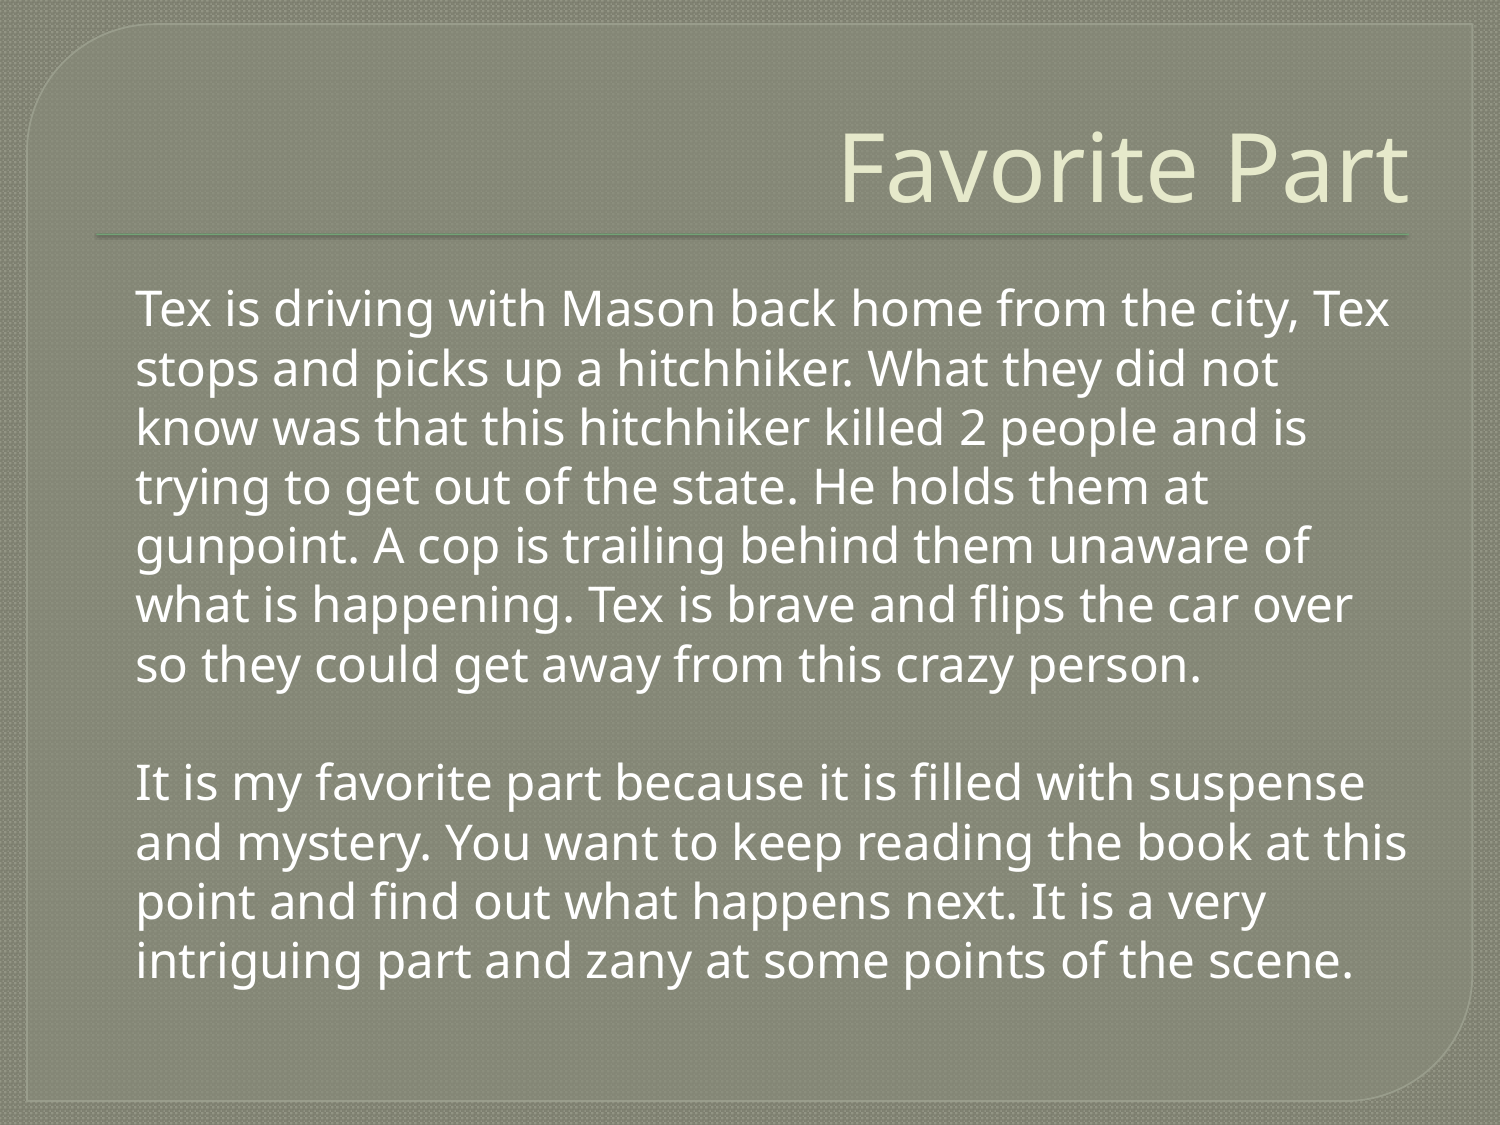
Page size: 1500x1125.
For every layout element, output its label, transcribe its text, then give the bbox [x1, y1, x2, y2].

list Tex is driving with Mason back home from the city, Tex stops and picks up a hitchhiker. What they did not know was that this hitchhiker killed 2 people and is trying to get out of the state. He holds them at gunpoint. A cop is trailing behind them unaware of what is happening. Tex is brave and flips the car over so they could get away from this crazy person. It is my favorite part because it is filled with suspense and mystery. You want to keep reading the book at this point and find out what happens next. It is a very intriguing part and zany at some points of the scene. [75, 270, 1425, 1013]
title Favorite Part [75, 41, 1425, 230]
